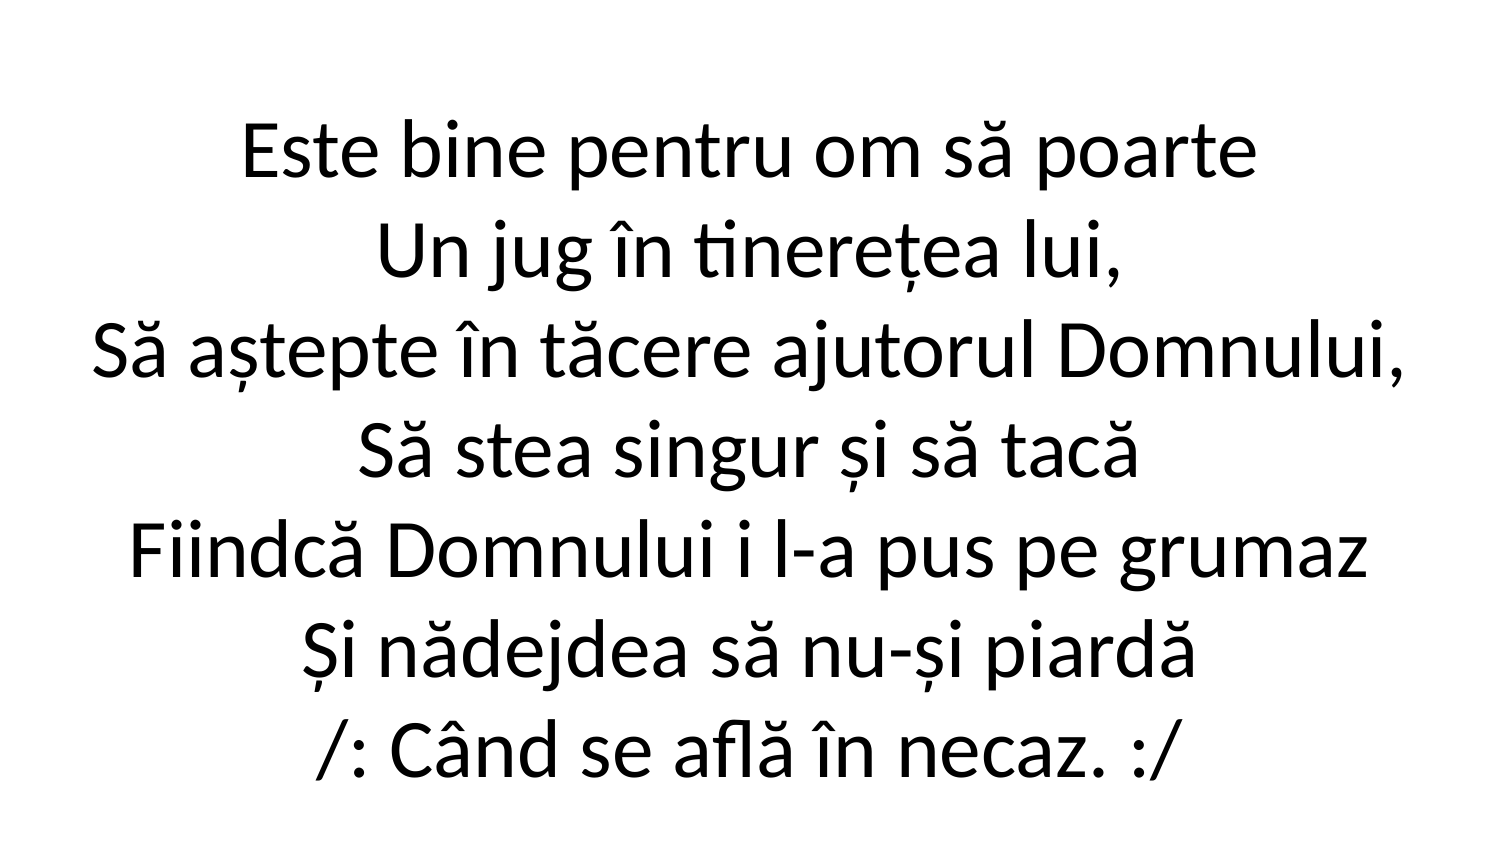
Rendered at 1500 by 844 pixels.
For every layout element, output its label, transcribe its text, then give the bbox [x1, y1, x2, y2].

text_box Este bine pentru om să poarte Un jug în tinerețea lui, Să aștepte în tăcere ajutorul Domnului, Să stea singur și să tacă Fiindcă Domnului i l-a pus pe grumaz Și nădejdea să nu-și piardă /: Când se află în necaz. :/ [76, 42, 1424, 802]
